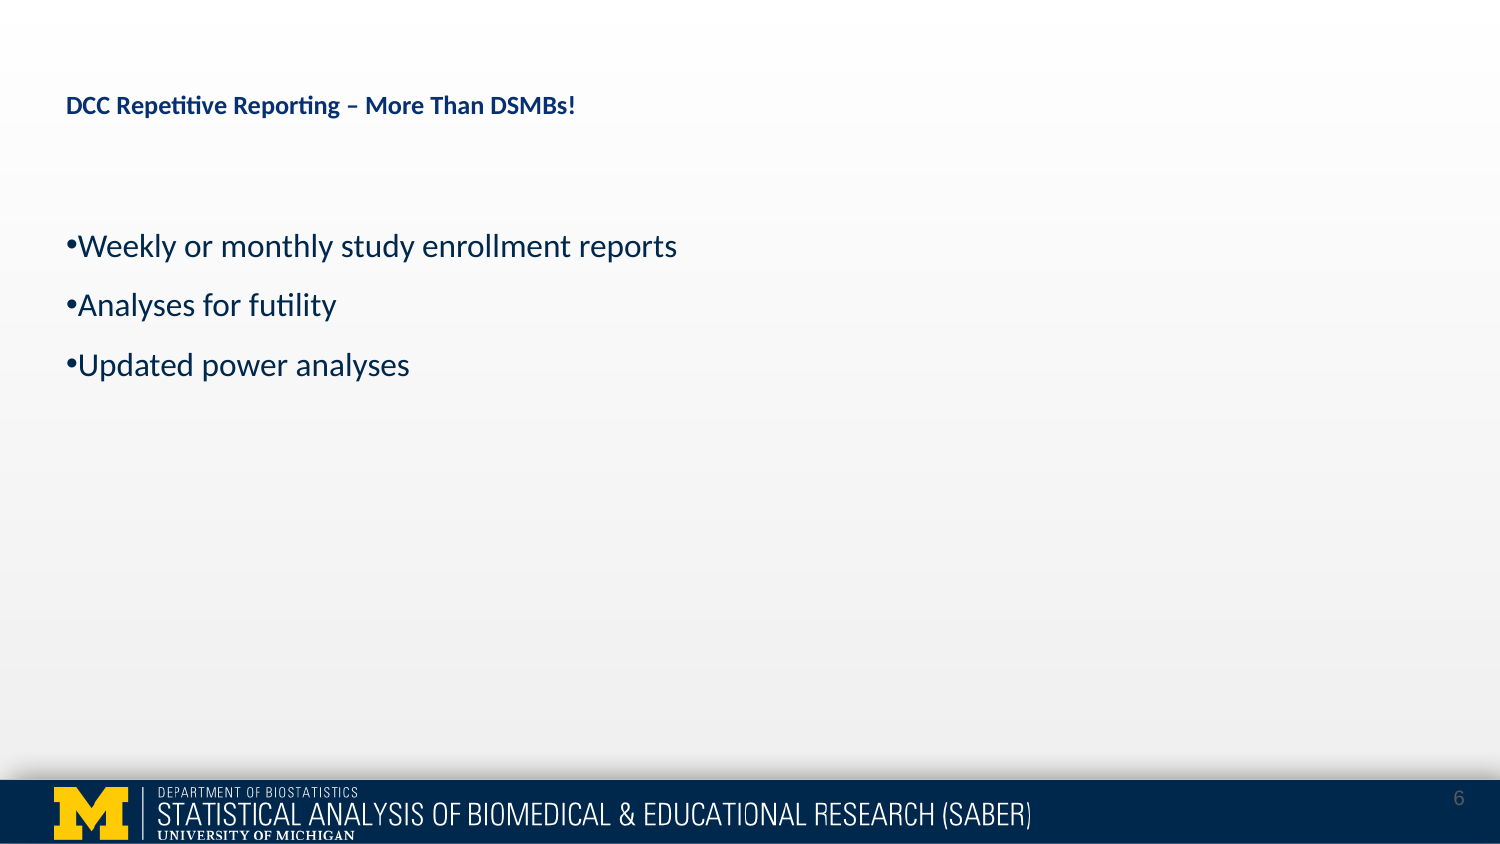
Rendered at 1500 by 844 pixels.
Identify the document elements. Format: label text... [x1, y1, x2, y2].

picture [54, 787, 1030, 840]
title DCC Repetitive Reporting – More Than DSMBs! [51, 72, 1449, 167]
slide_number 6 [1389, 764, 1480, 830]
list Weekly or monthly study enrollment reports Analyses for futility Updated power analyses [51, 189, 1449, 750]
